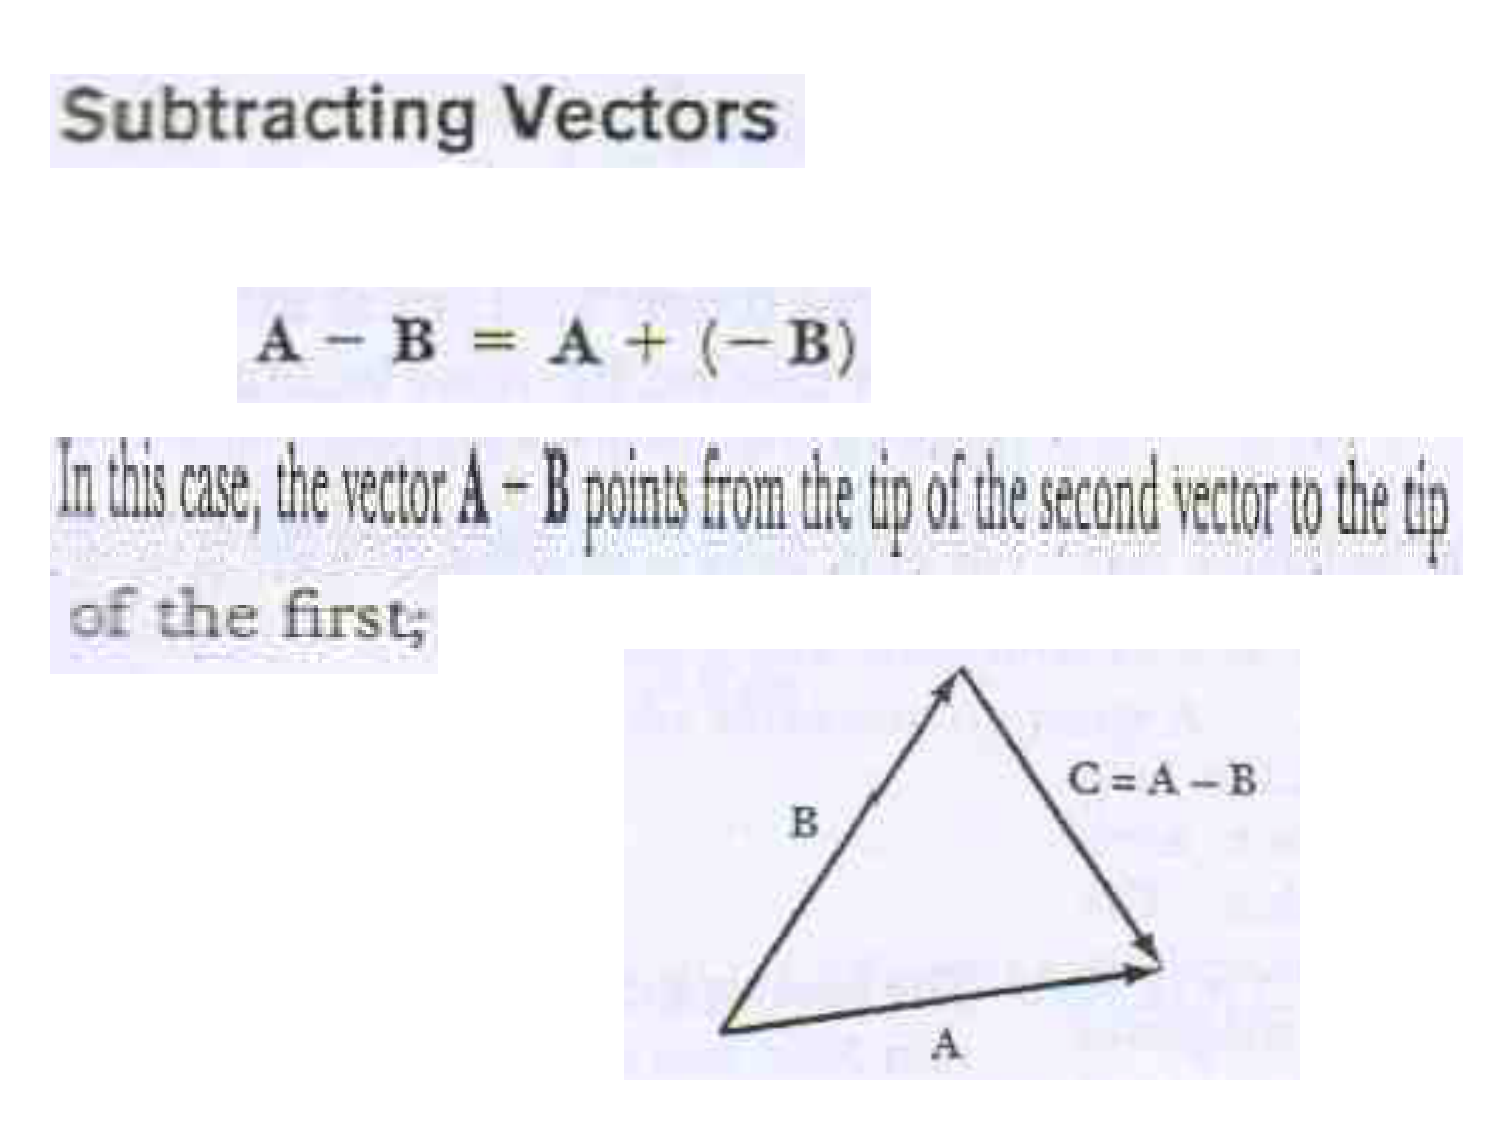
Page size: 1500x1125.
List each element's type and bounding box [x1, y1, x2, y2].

picture [624, 649, 1301, 1080]
picture [49, 74, 805, 168]
picture [237, 287, 871, 404]
picture [49, 437, 1463, 674]
